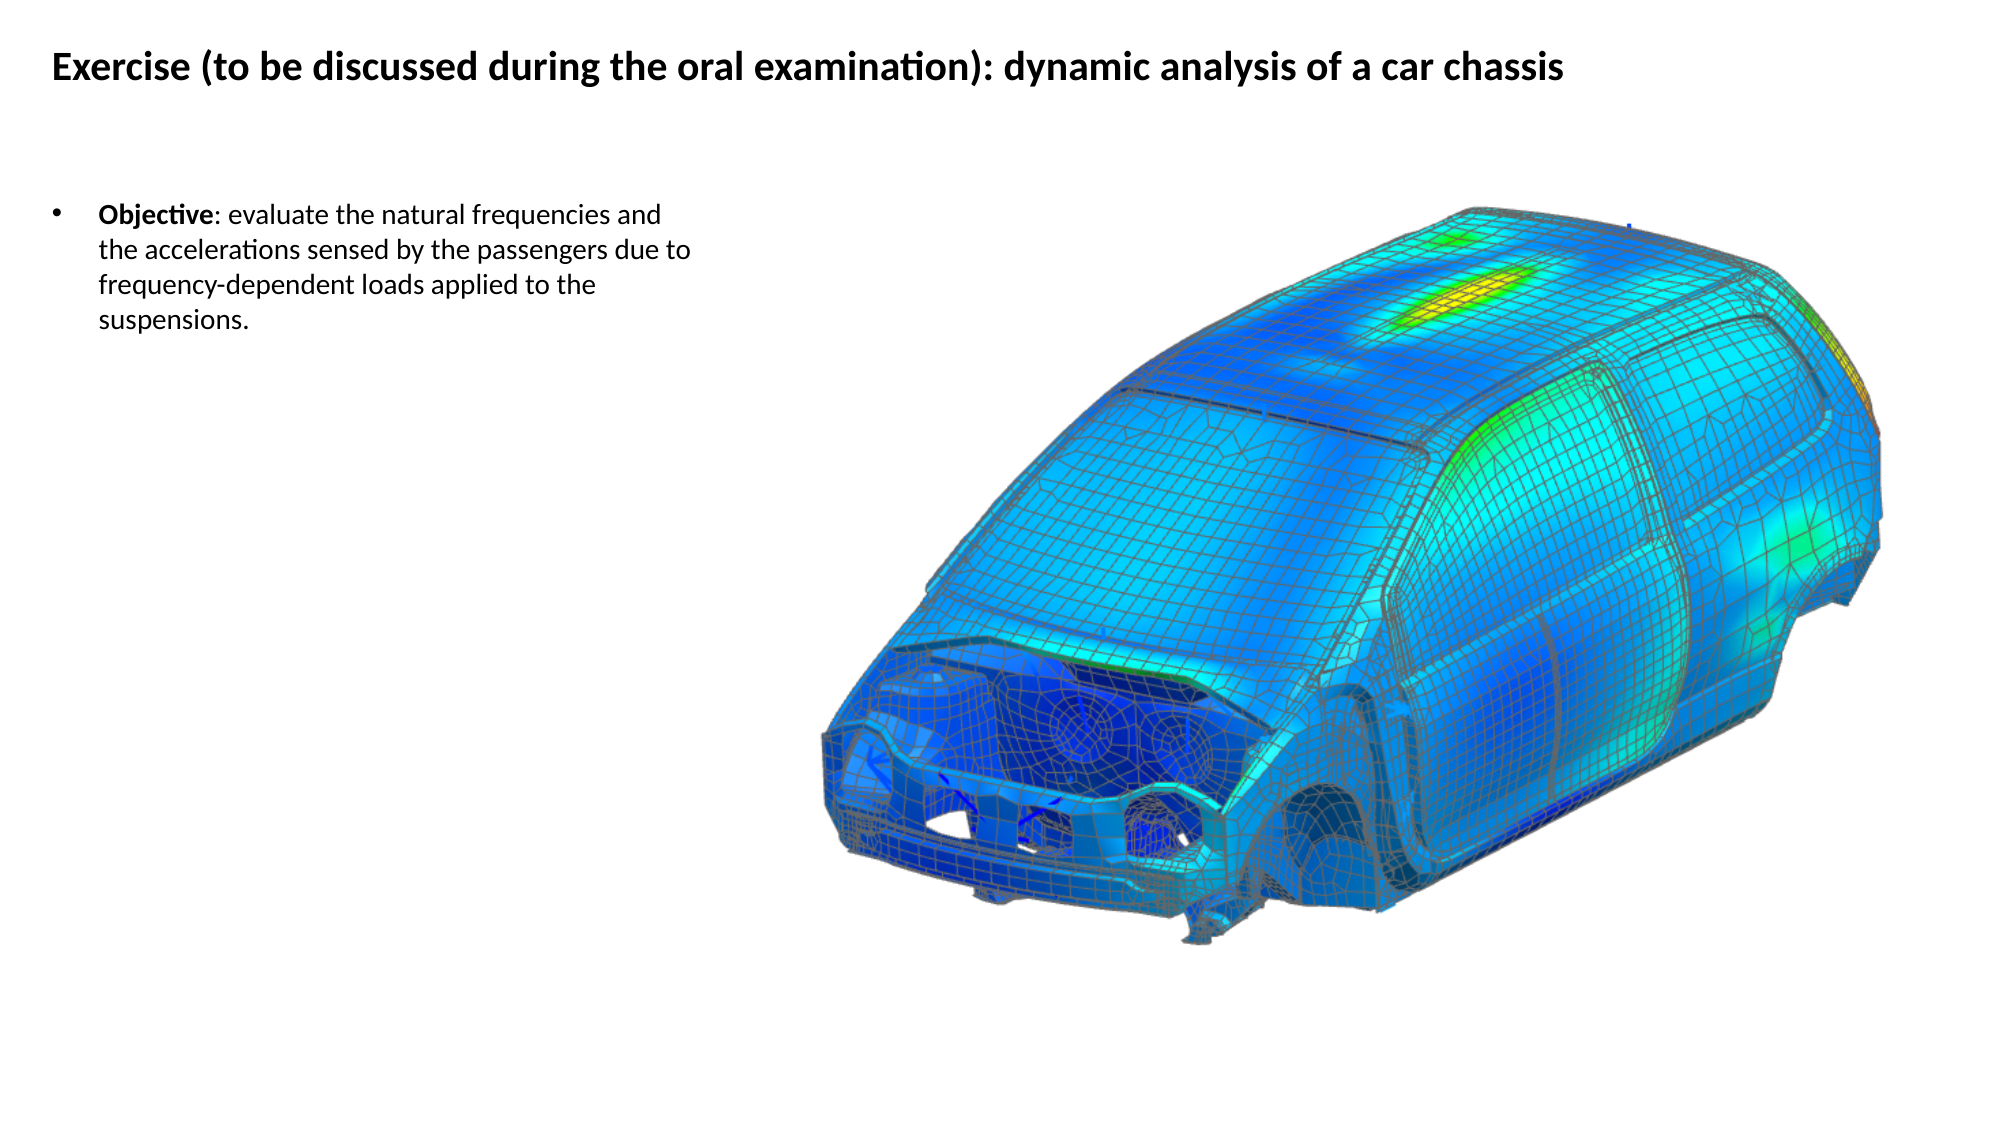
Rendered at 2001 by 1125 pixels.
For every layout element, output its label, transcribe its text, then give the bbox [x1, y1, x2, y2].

text_box Exercise (to be discussed during the oral examination): dynamic analysis of a car chassis [37, 31, 1916, 96]
picture [799, 187, 1916, 993]
text_box Objective: evaluate the natural frequencies and the accelerations sensed by the passengers due to frequency-dependent loads applied to the suspensions. [37, 187, 715, 413]
